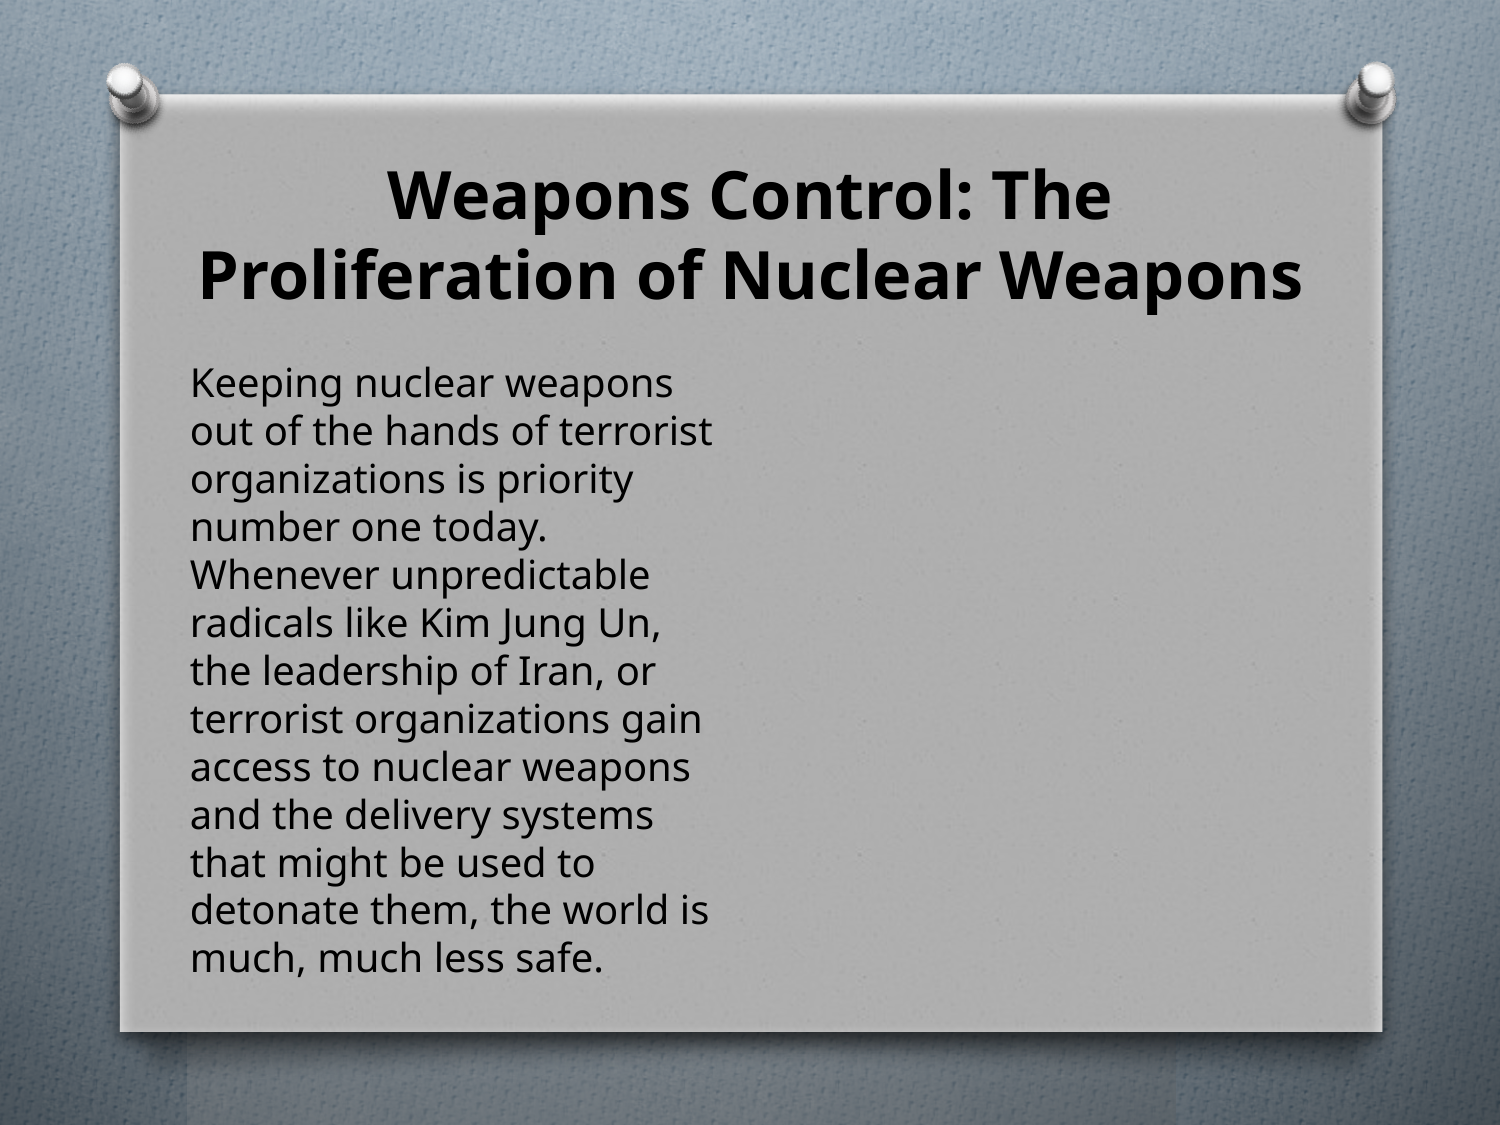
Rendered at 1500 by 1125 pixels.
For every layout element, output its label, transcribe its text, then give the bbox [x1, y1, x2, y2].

picture [75, 29, 198, 153]
title Weapons Control: The Proliferation of Nuclear Weapons [179, 134, 1323, 332]
picture [1317, 35, 1439, 156]
list Keeping nuclear weapons out of the hands of terrorist organizations is priority number one today. Whenever unpredictable radicals like Kim Jung Un, the leadership of Iran, or terrorist organizations gain access to nuclear weapons and the delivery systems that might be used to detonate them, the world is much, much less safe. [174, 350, 738, 1000]
